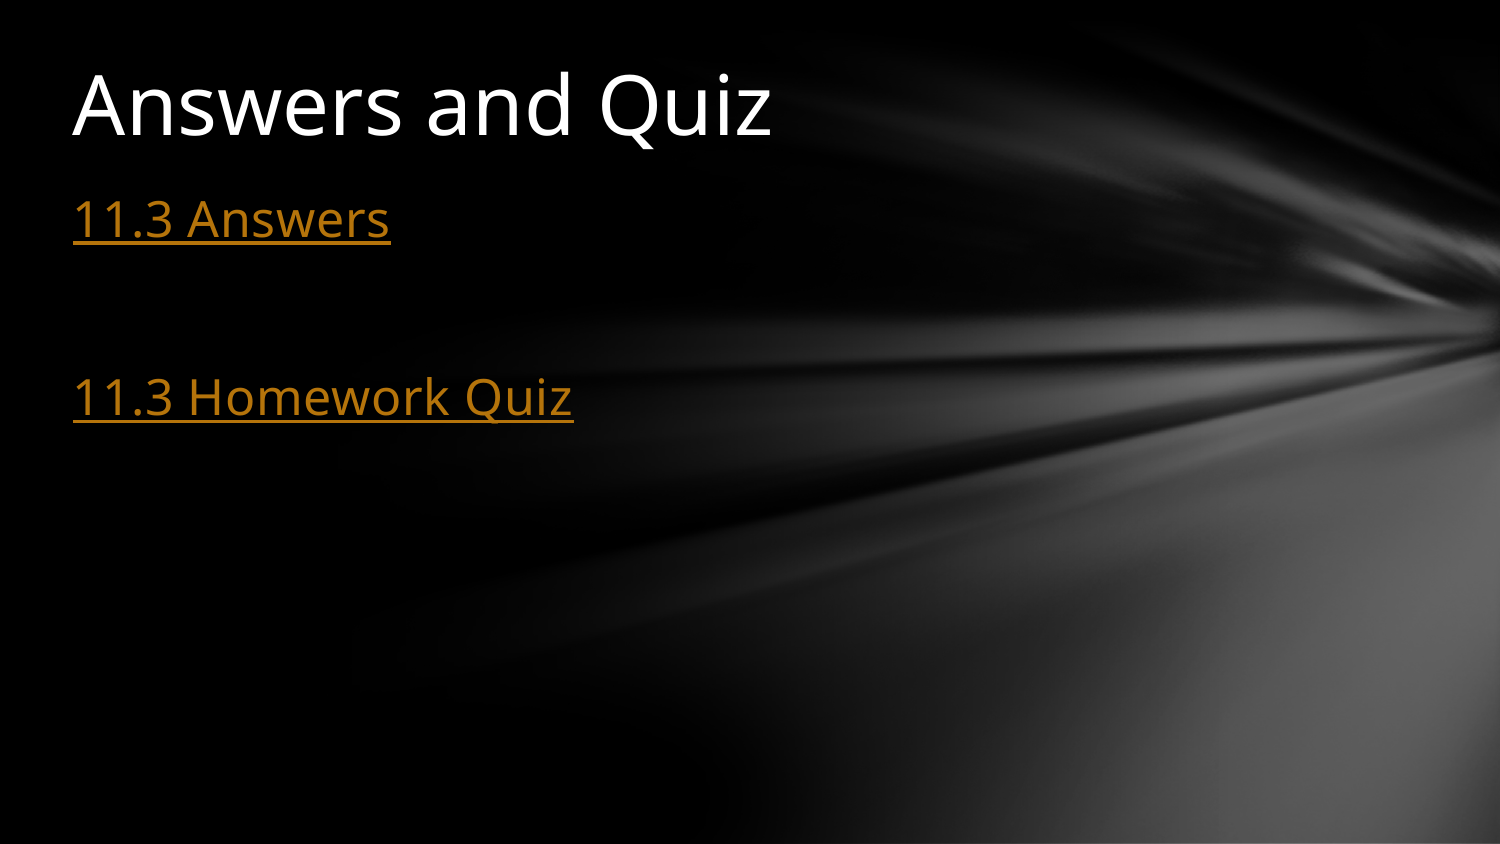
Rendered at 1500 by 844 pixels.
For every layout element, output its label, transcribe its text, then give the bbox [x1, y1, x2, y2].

list 11.3 Answers 11.3 Homework Quiz [57, 180, 1450, 762]
title Answers and Quiz [57, 28, 1450, 160]
